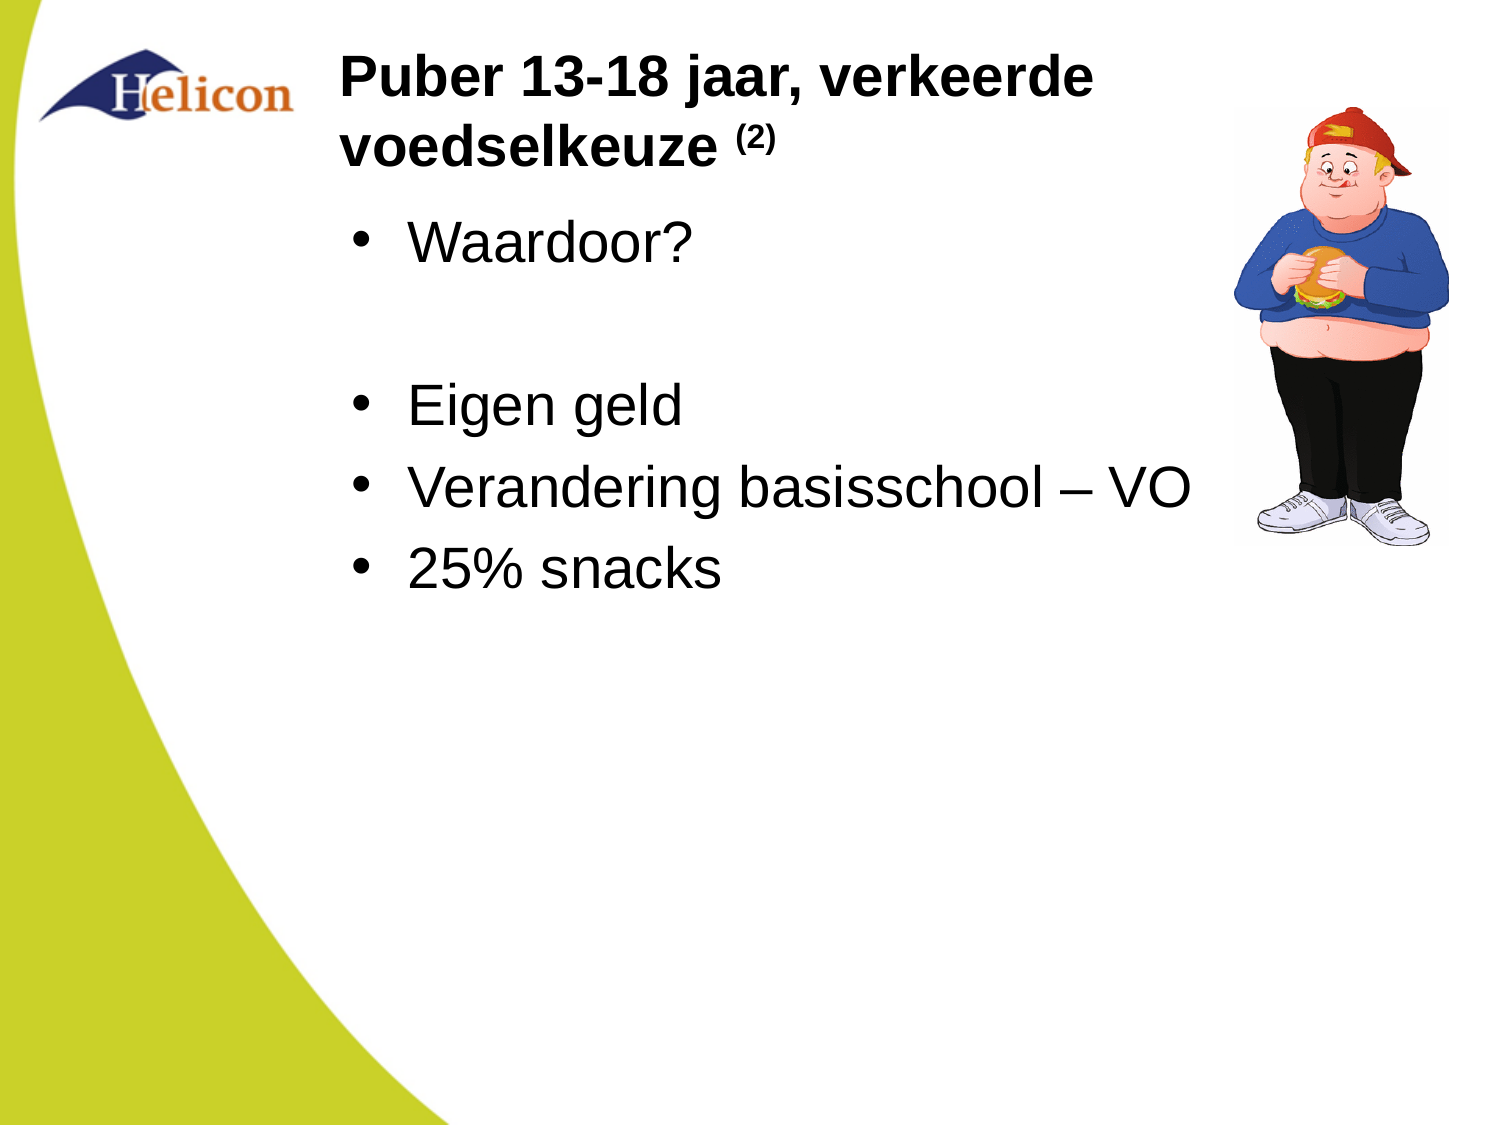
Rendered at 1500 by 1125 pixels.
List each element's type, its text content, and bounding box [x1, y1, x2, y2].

list Waardoor? Eigen geld Verandering basisschool – VO 25% snacks [336, 196, 1425, 1005]
picture [0, 0, 1500, 1125]
title Puber 13-18 jaar, verkeerde voedselkeuze (2) [324, 54, 1415, 161]
